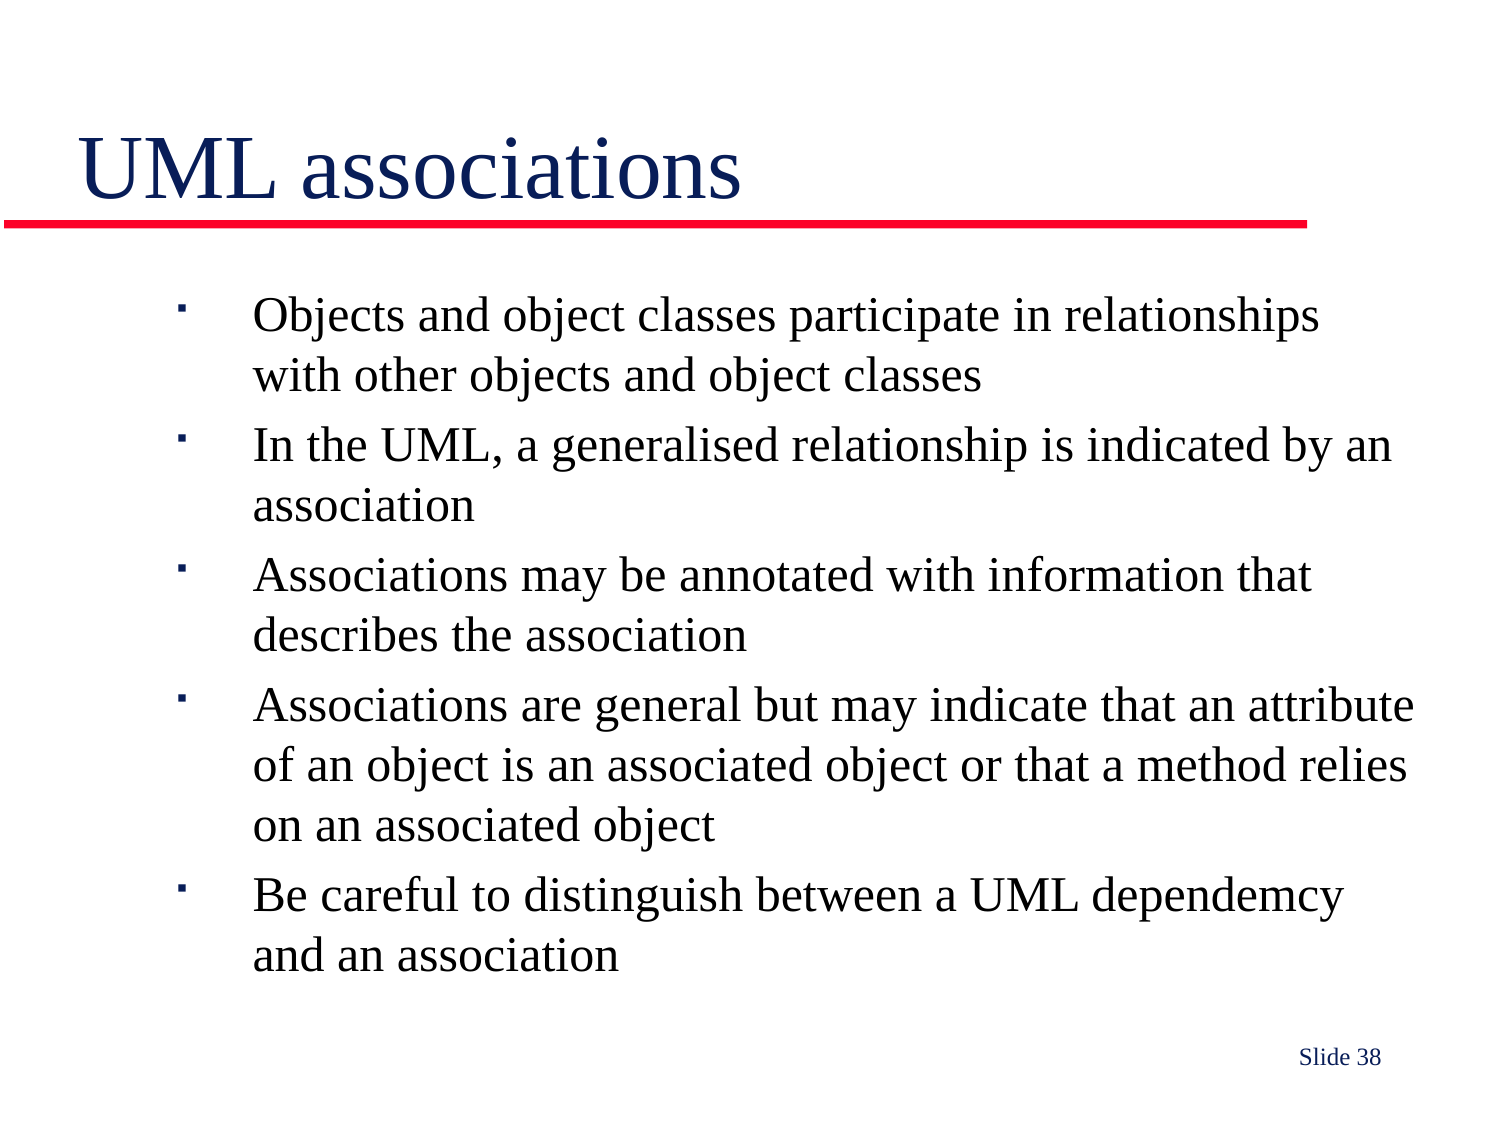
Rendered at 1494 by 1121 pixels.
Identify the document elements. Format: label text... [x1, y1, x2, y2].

list Objects and object classes participate in relationships with other objects and object classes In the UML, a generalised relationship is indicated by an association Associations may be annotated with information that describes the association Associations are general but may indicate that an attribute of an object is an associated object or that a method relies on an associated object Be careful to distinguish between a UML dependemcy and an association [161, 273, 1437, 1033]
title UML associations [62, 42, 1338, 225]
